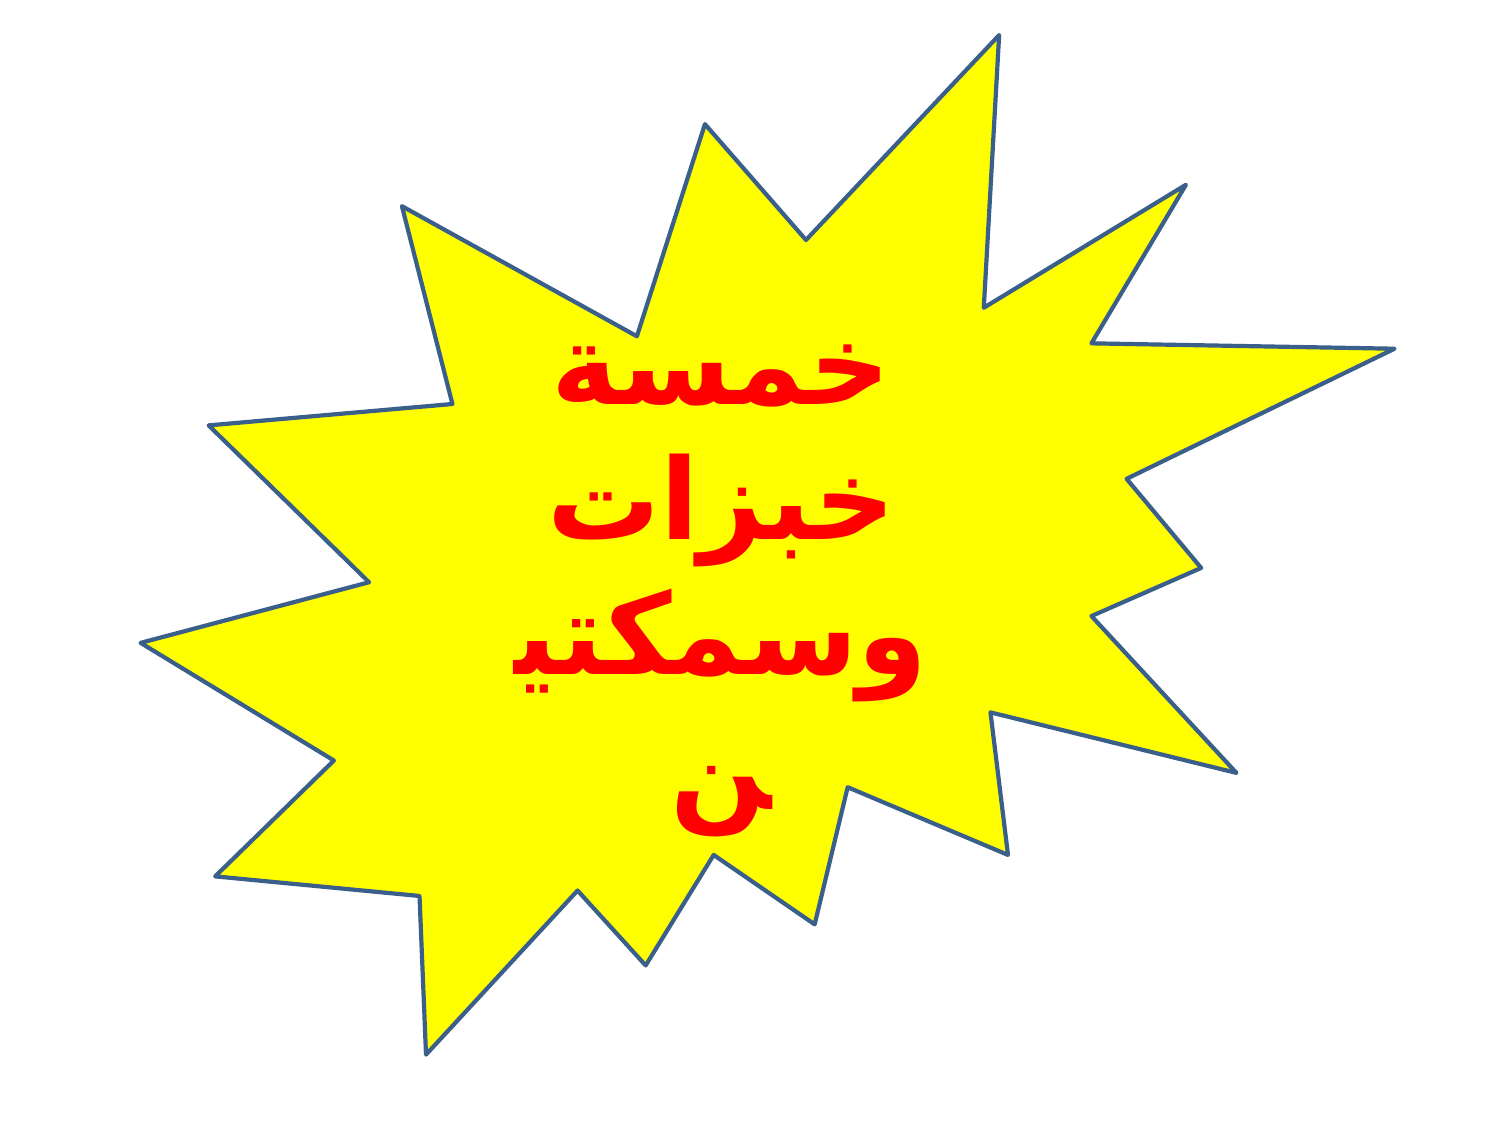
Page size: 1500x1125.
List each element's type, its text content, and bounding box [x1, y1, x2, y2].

text_box خمسة خبزات وسمكتين [138, 33, 1397, 1057]
